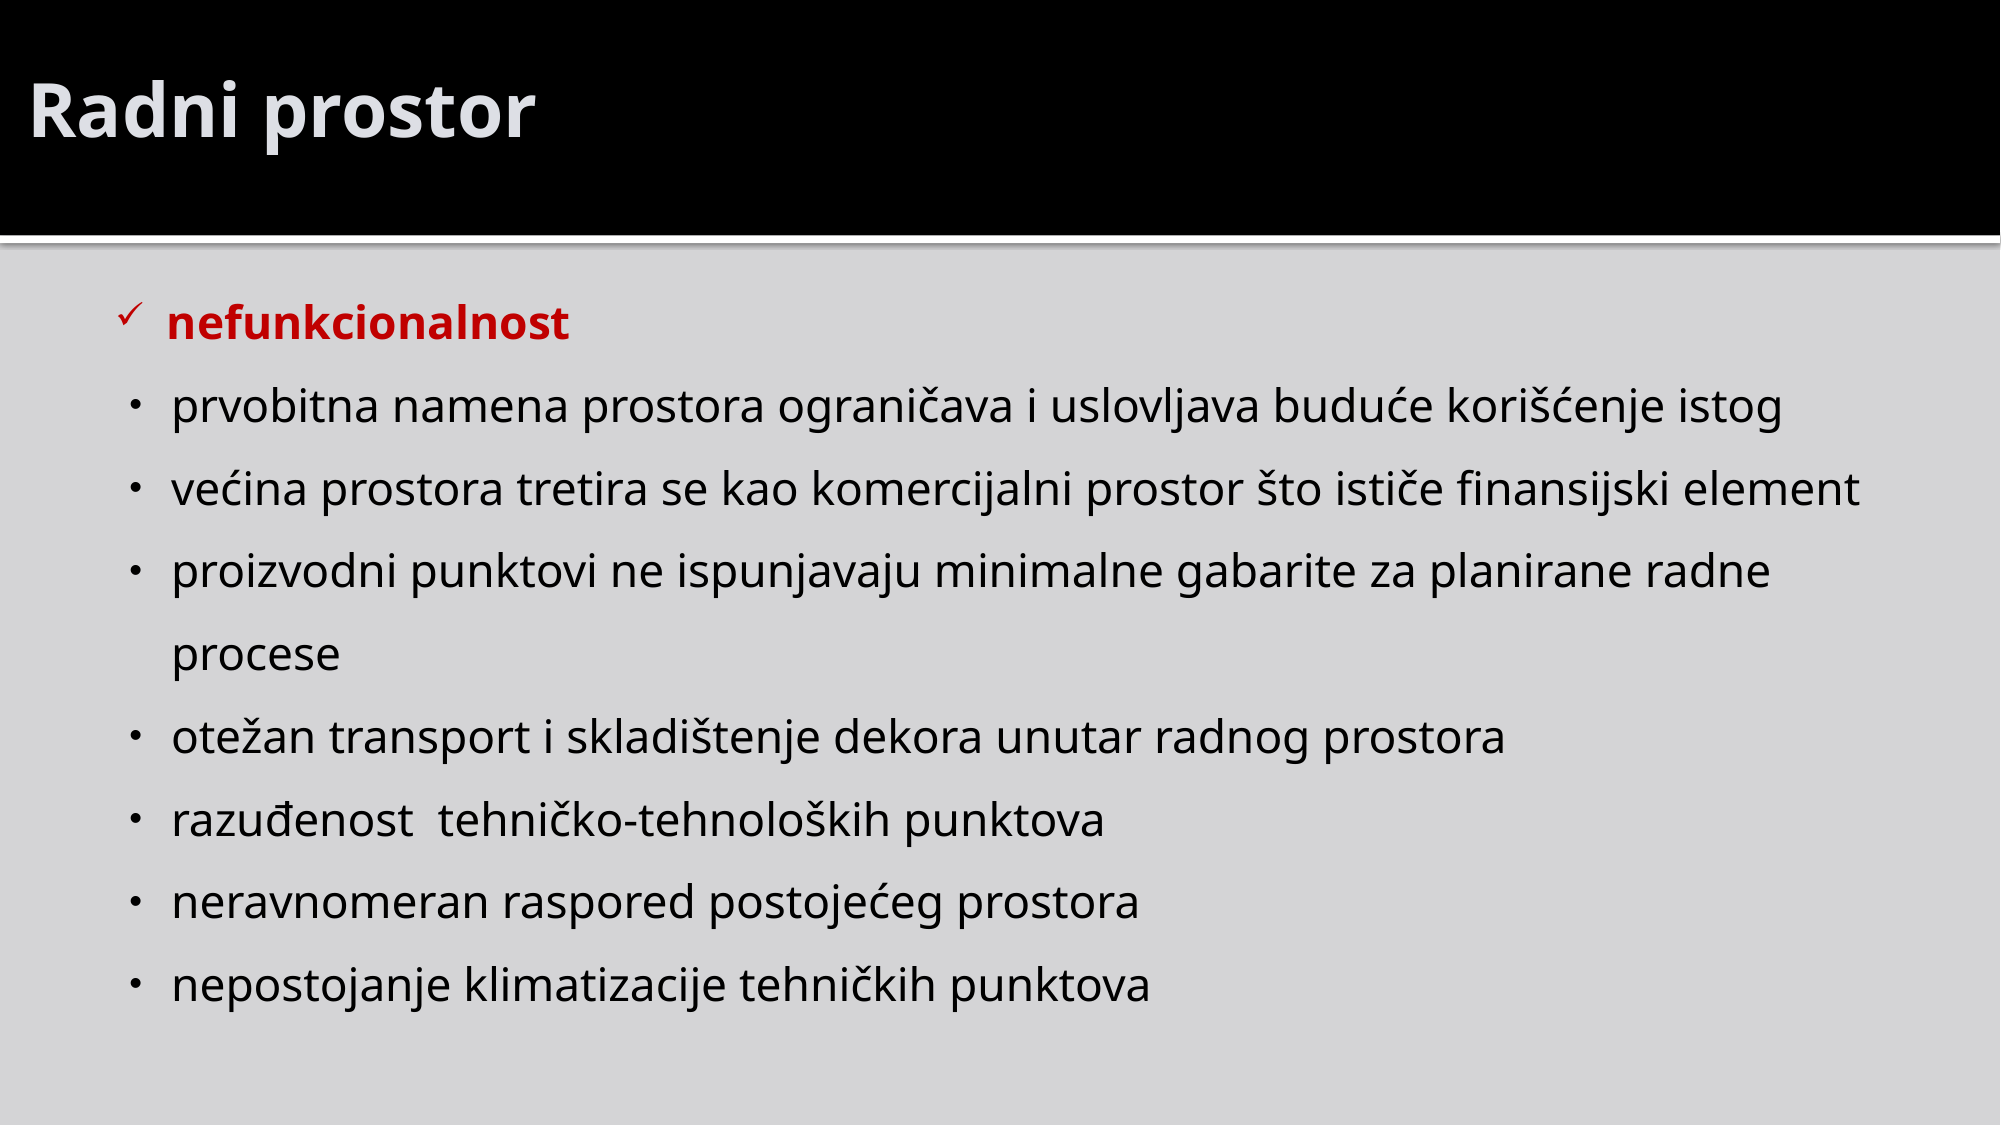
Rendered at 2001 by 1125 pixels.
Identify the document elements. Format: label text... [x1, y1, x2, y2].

text_box Radni prostor [12, 62, 1663, 200]
list nefunkcionalnost prvobitna namena prostora ograničava i uslovljava buduće korišćenje istog većina prostora tretira se kao komercijalni prostor što ističe finansijski element proizvodni punktovi ne ispunjavaju minimalne gabarite za planirane radne procese otežan transport i skladištenje dekora unutar radnog prostora razuđenost tehničko-tehnoloških punktova neravnomeran raspored postojećeg prostora nepostojanje klimatizacije tehničkih punktova [12, 237, 1900, 1125]
